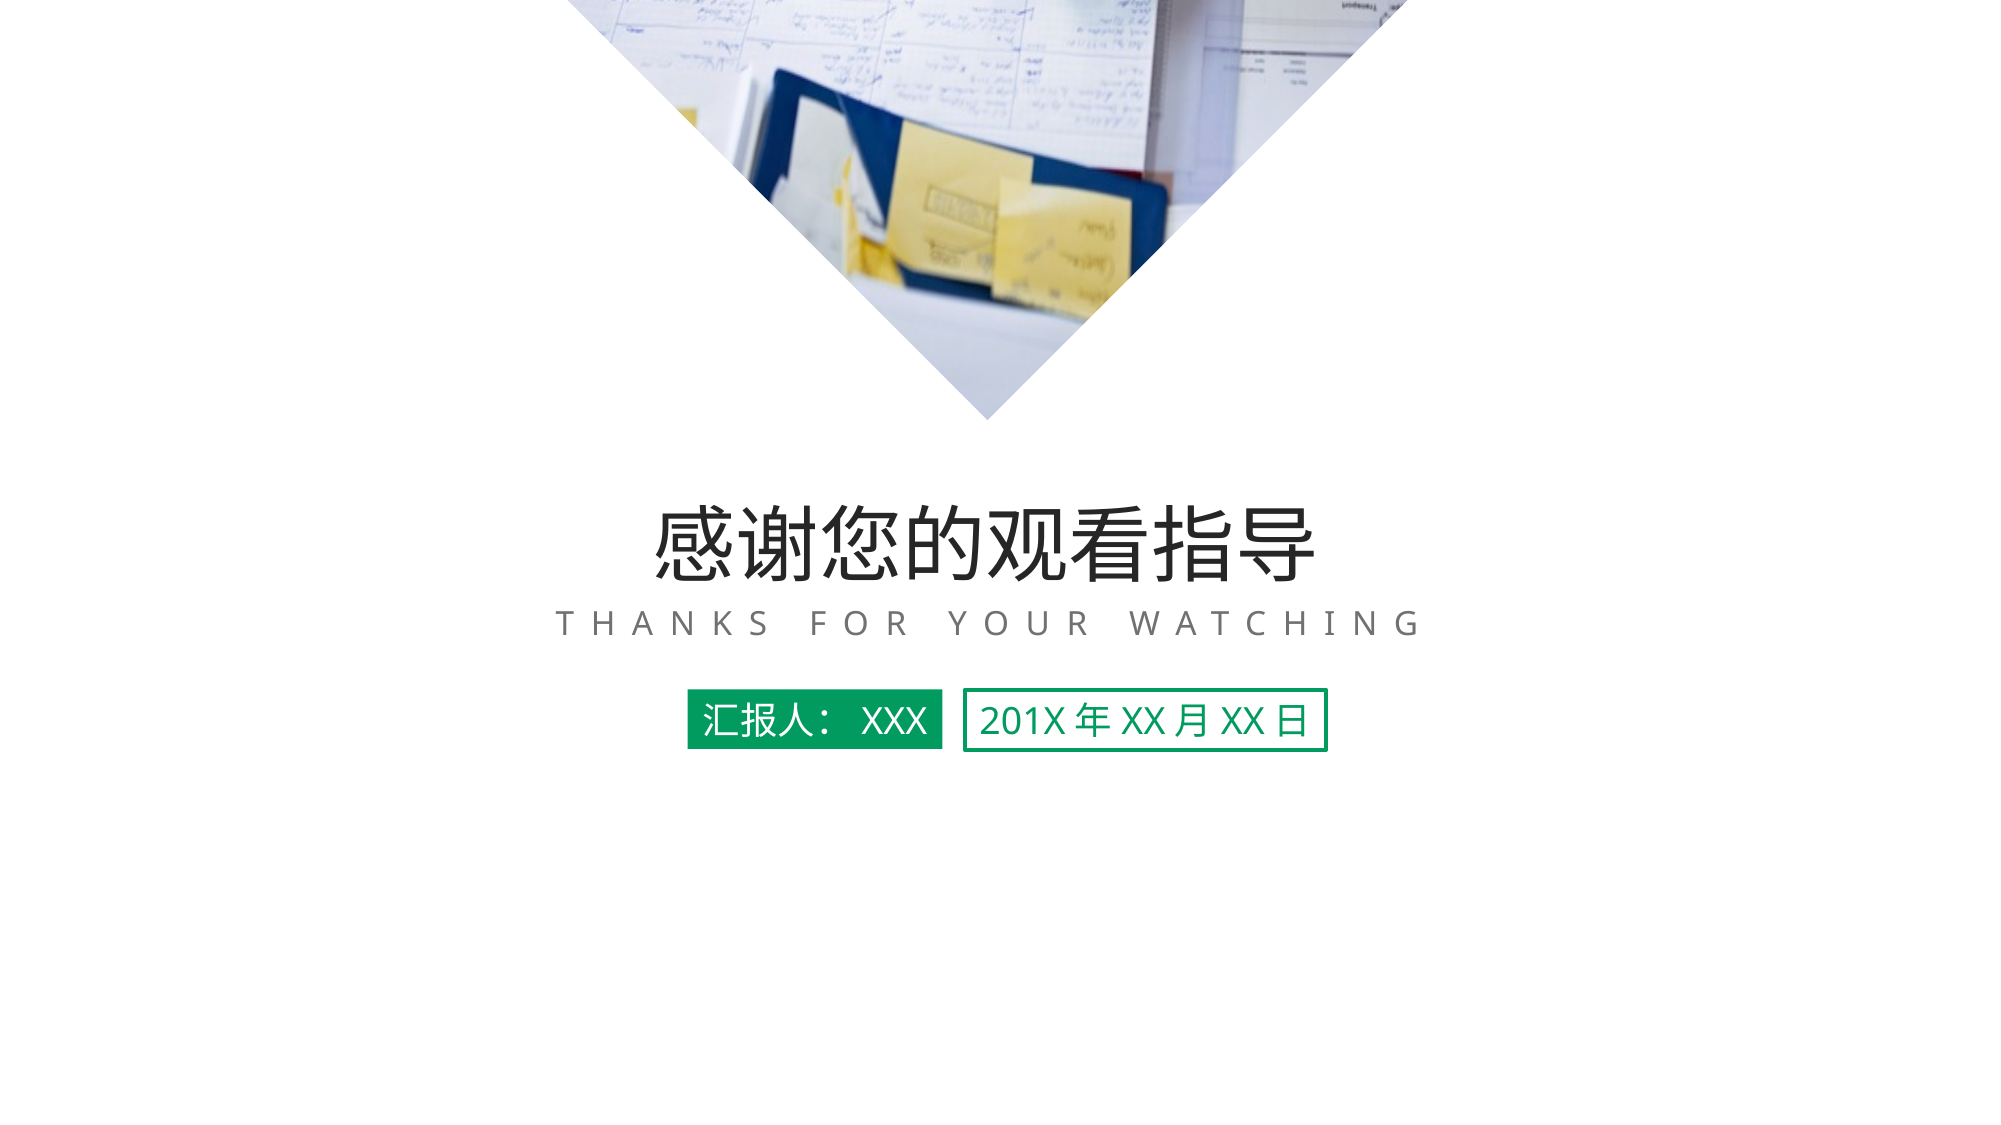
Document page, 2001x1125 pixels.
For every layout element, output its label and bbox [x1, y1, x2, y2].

text_box [682, 689, 1318, 751]
text_box [565, 0, 1410, 422]
text_box [527, 484, 1448, 651]
